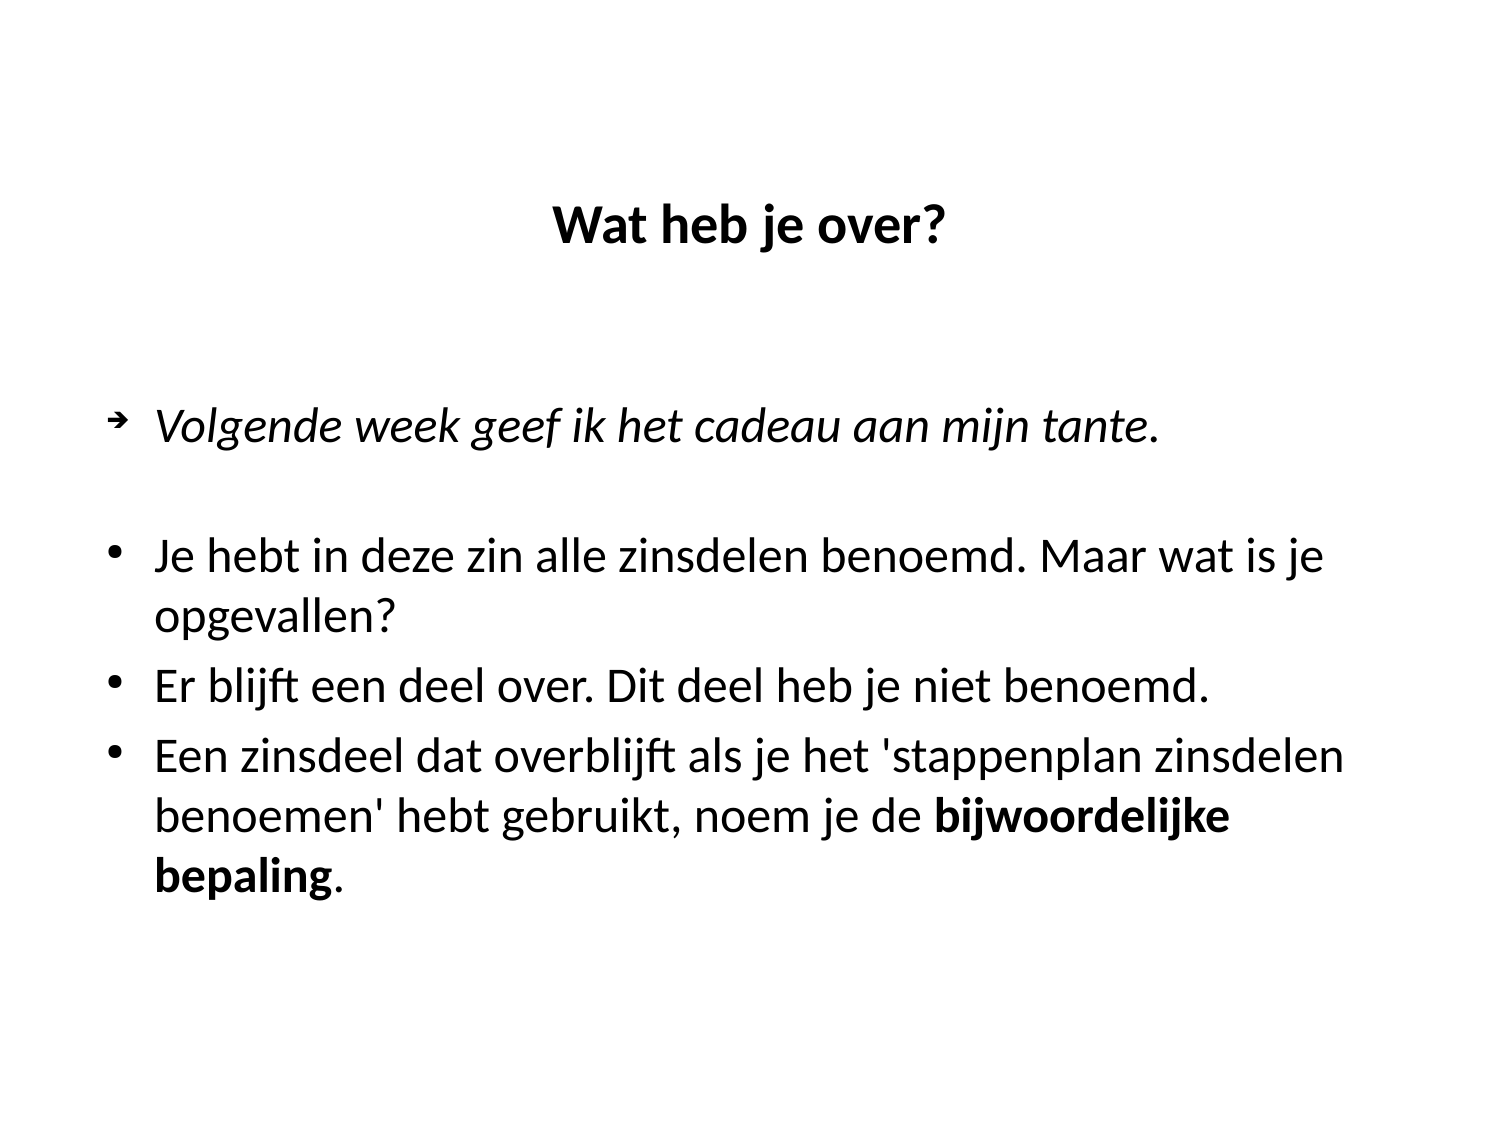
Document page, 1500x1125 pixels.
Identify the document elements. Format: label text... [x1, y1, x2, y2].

title Wat heb je over? [74, 128, 1425, 316]
list Volgende week geef ik het cadeau aan mijn tante. Je hebt in deze zin alle zinsdelen benoemd. Maar wat is je opgevallen? Er blijft een deel over. Dit deel heb je niet benoemd. Een zinsdeel dat overblijft als je het 'stappenplan zinsdelen benoemen' hebt gebruikt, noem je de bijwoordelijke bepaling. [74, 255, 1395, 908]
